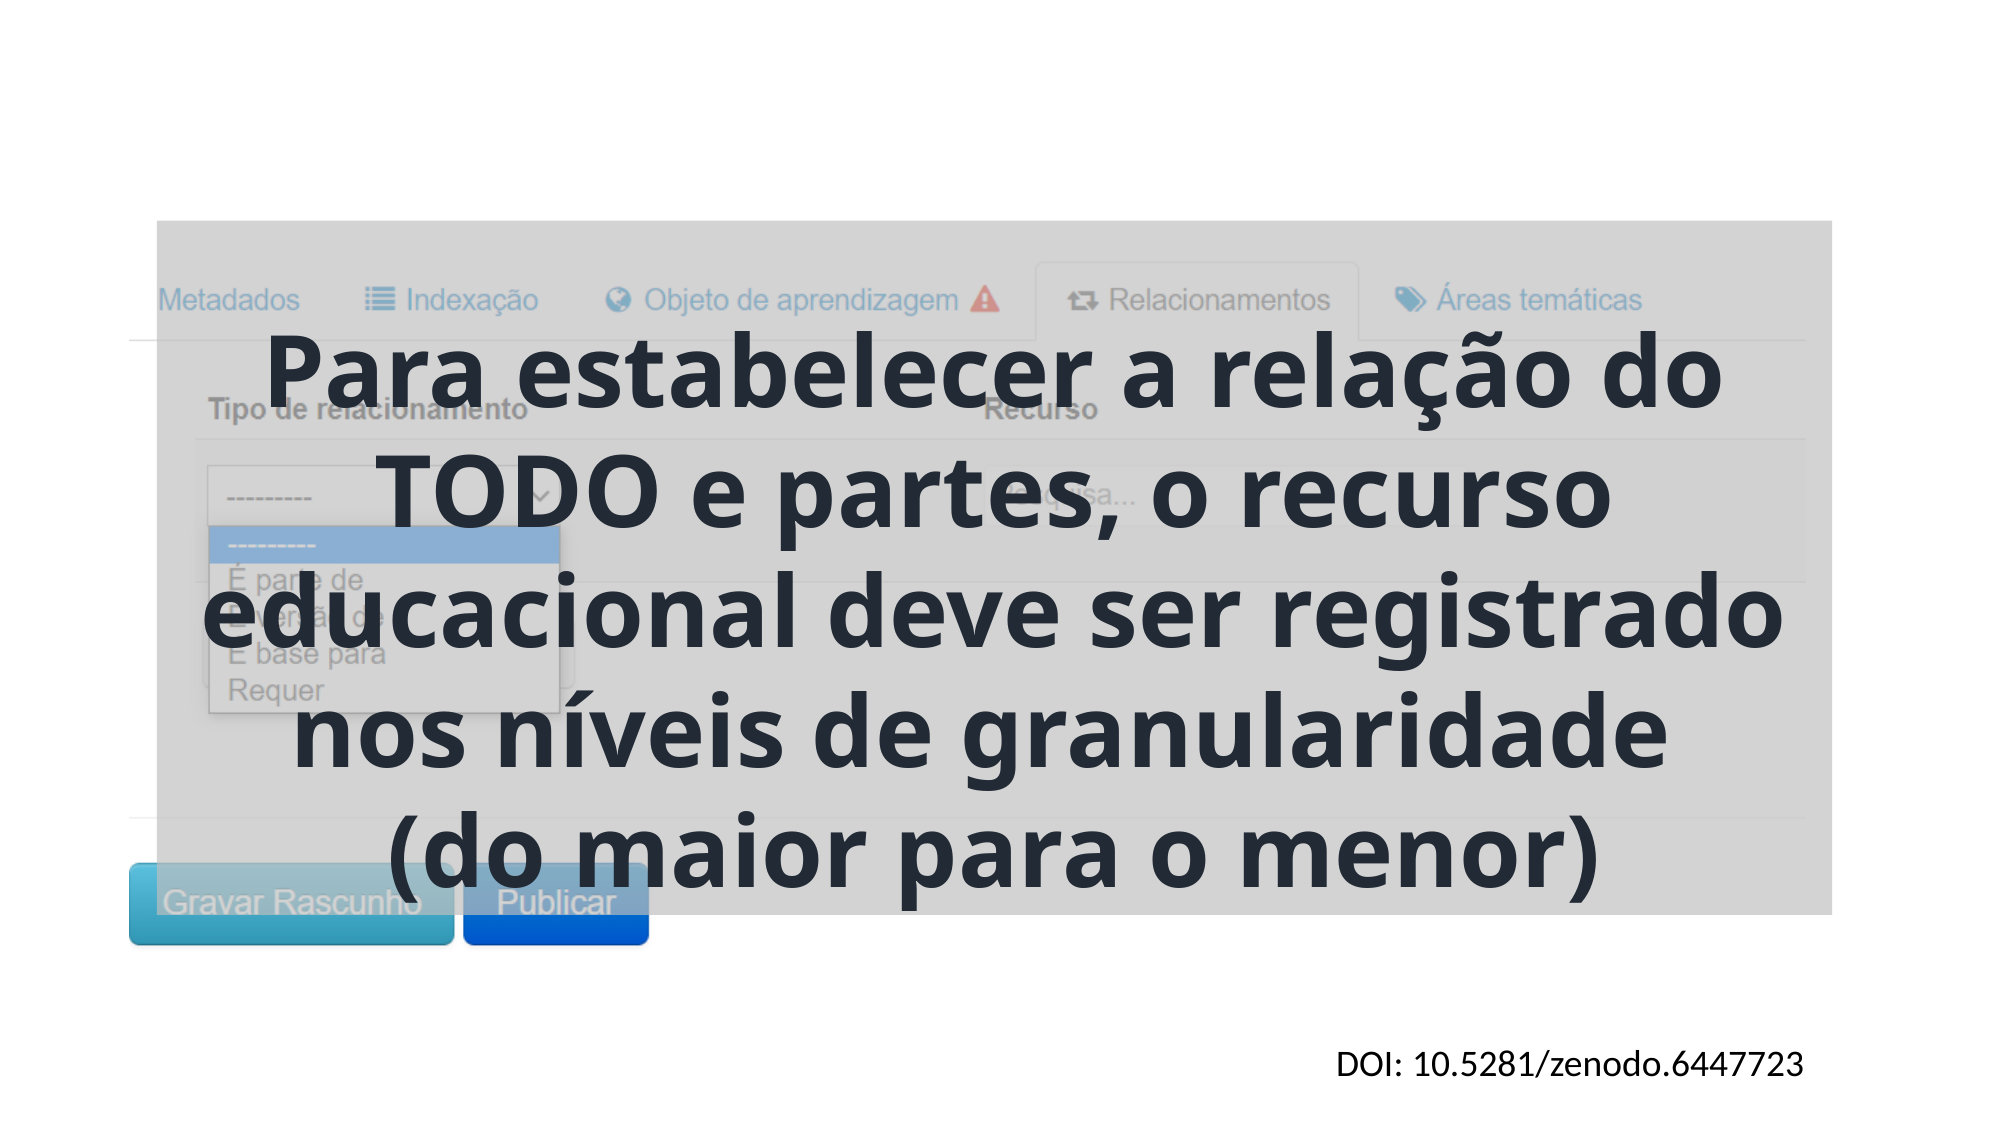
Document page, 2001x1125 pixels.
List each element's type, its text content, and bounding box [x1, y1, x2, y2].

picture [129, 247, 1806, 978]
text_box Para estabelecer a relação do TODO e partes, o recurso educacional deve ser registrado nos níveis de granularidade (do maior para o menor) [156, 220, 1833, 915]
text_box DOI: 10.5281/zenodo.6447723 [1321, 1031, 1911, 1091]
